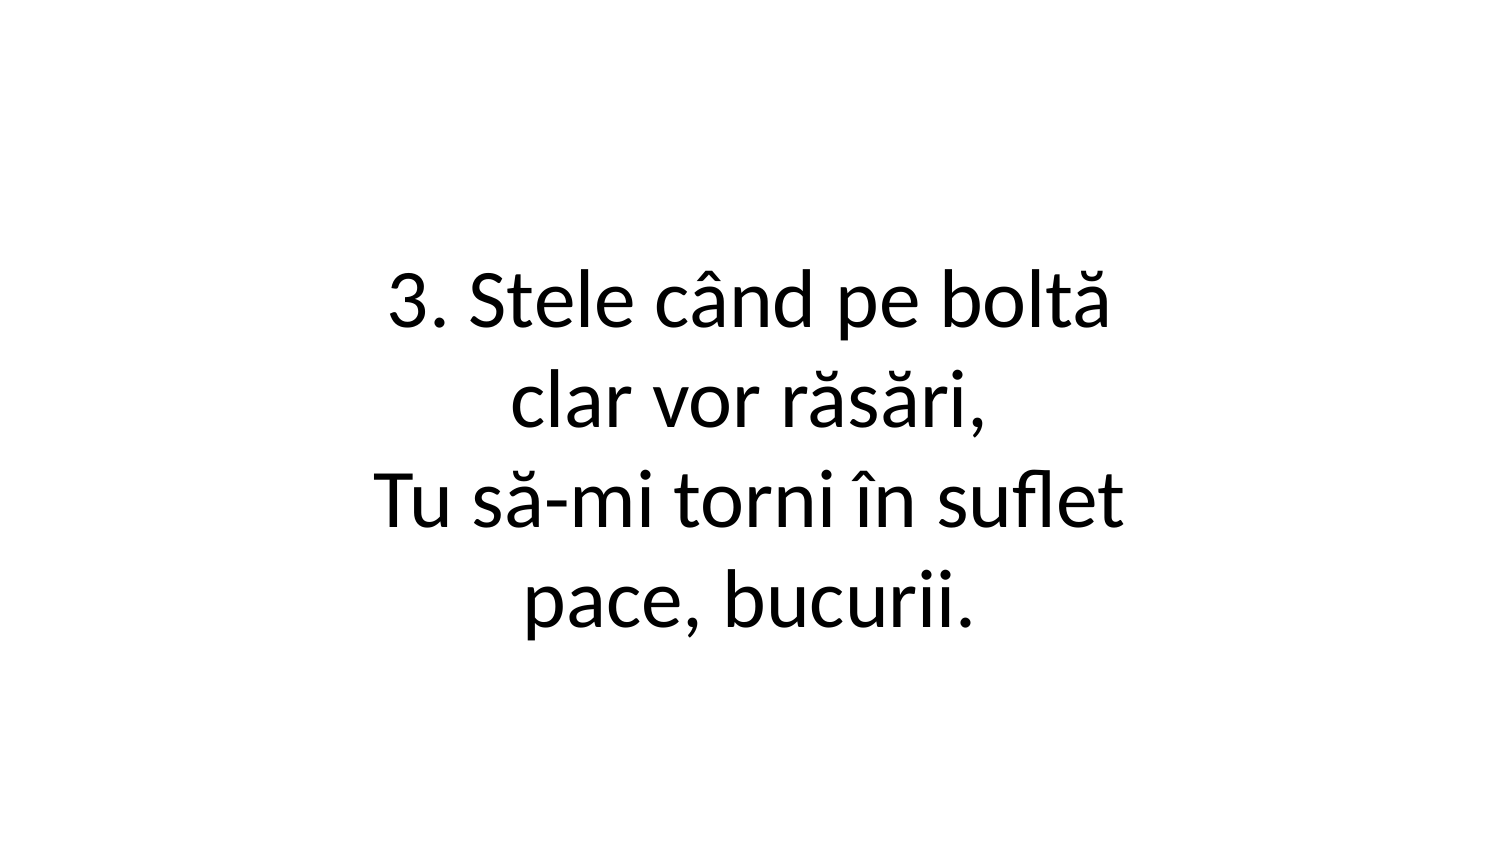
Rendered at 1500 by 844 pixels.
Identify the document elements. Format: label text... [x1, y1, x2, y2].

text_box 3. Stele când pe boltă clar vor răsări, Tu să-mi torni în suflet pace, bucurii. [358, 192, 1142, 652]
